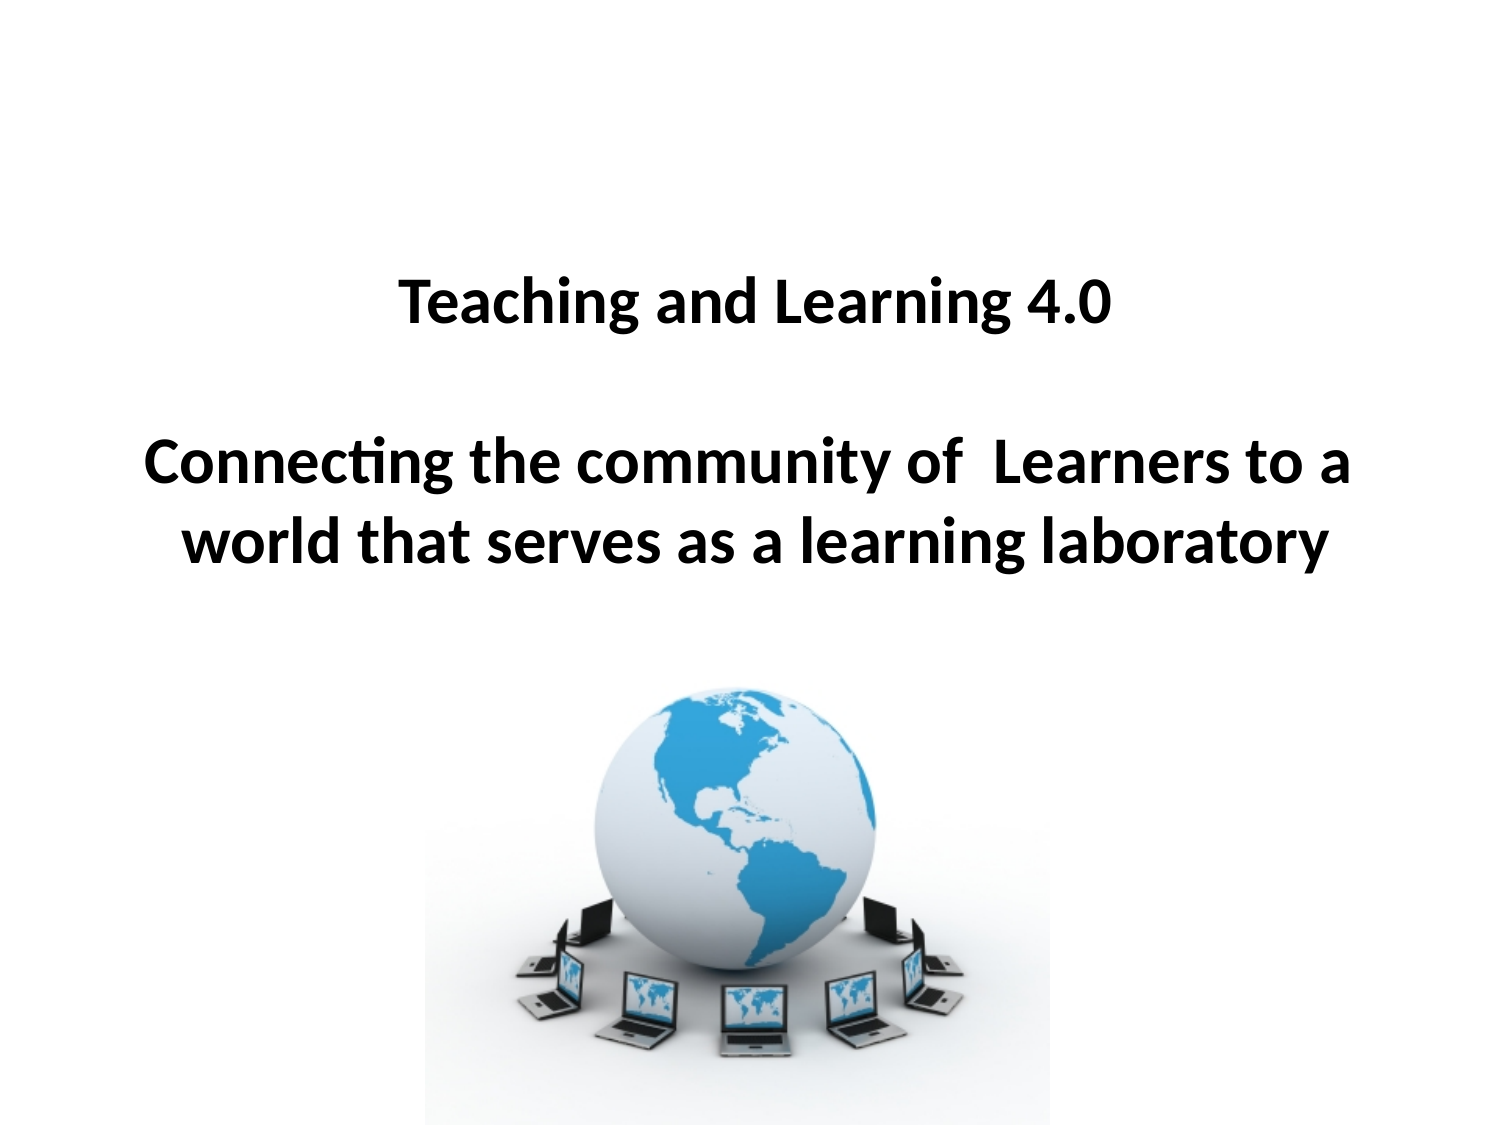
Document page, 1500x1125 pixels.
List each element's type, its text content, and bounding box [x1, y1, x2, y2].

picture [424, 655, 1051, 1125]
text_box Teaching and Learning 4.0 Connecting the community of Learners to a world that serves as a learning laboratory [124, 249, 1388, 905]
